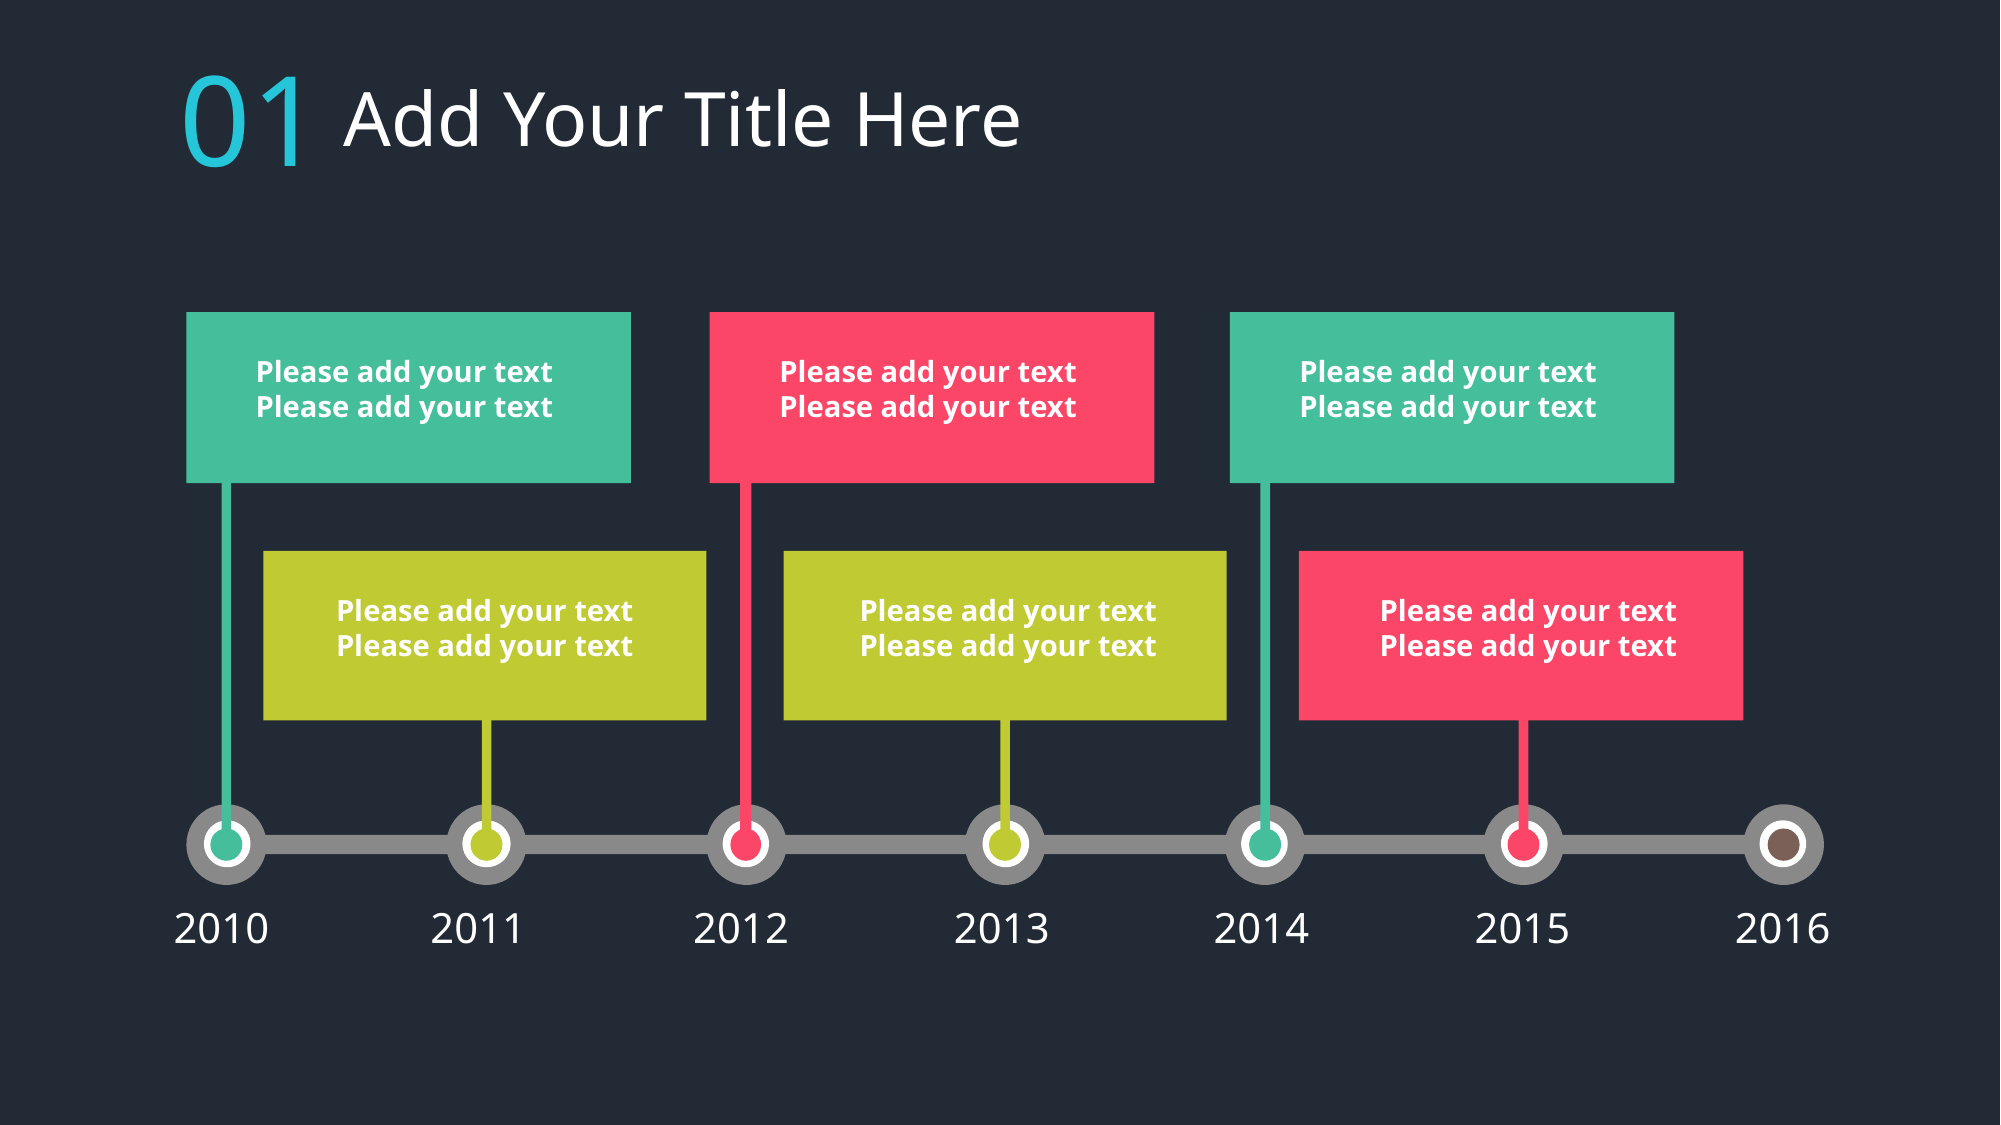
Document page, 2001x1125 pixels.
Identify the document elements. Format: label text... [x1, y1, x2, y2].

text_box Add Your Title Here [328, 63, 1175, 169]
text_box 01 [165, 33, 385, 199]
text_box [165, 311, 1840, 961]
